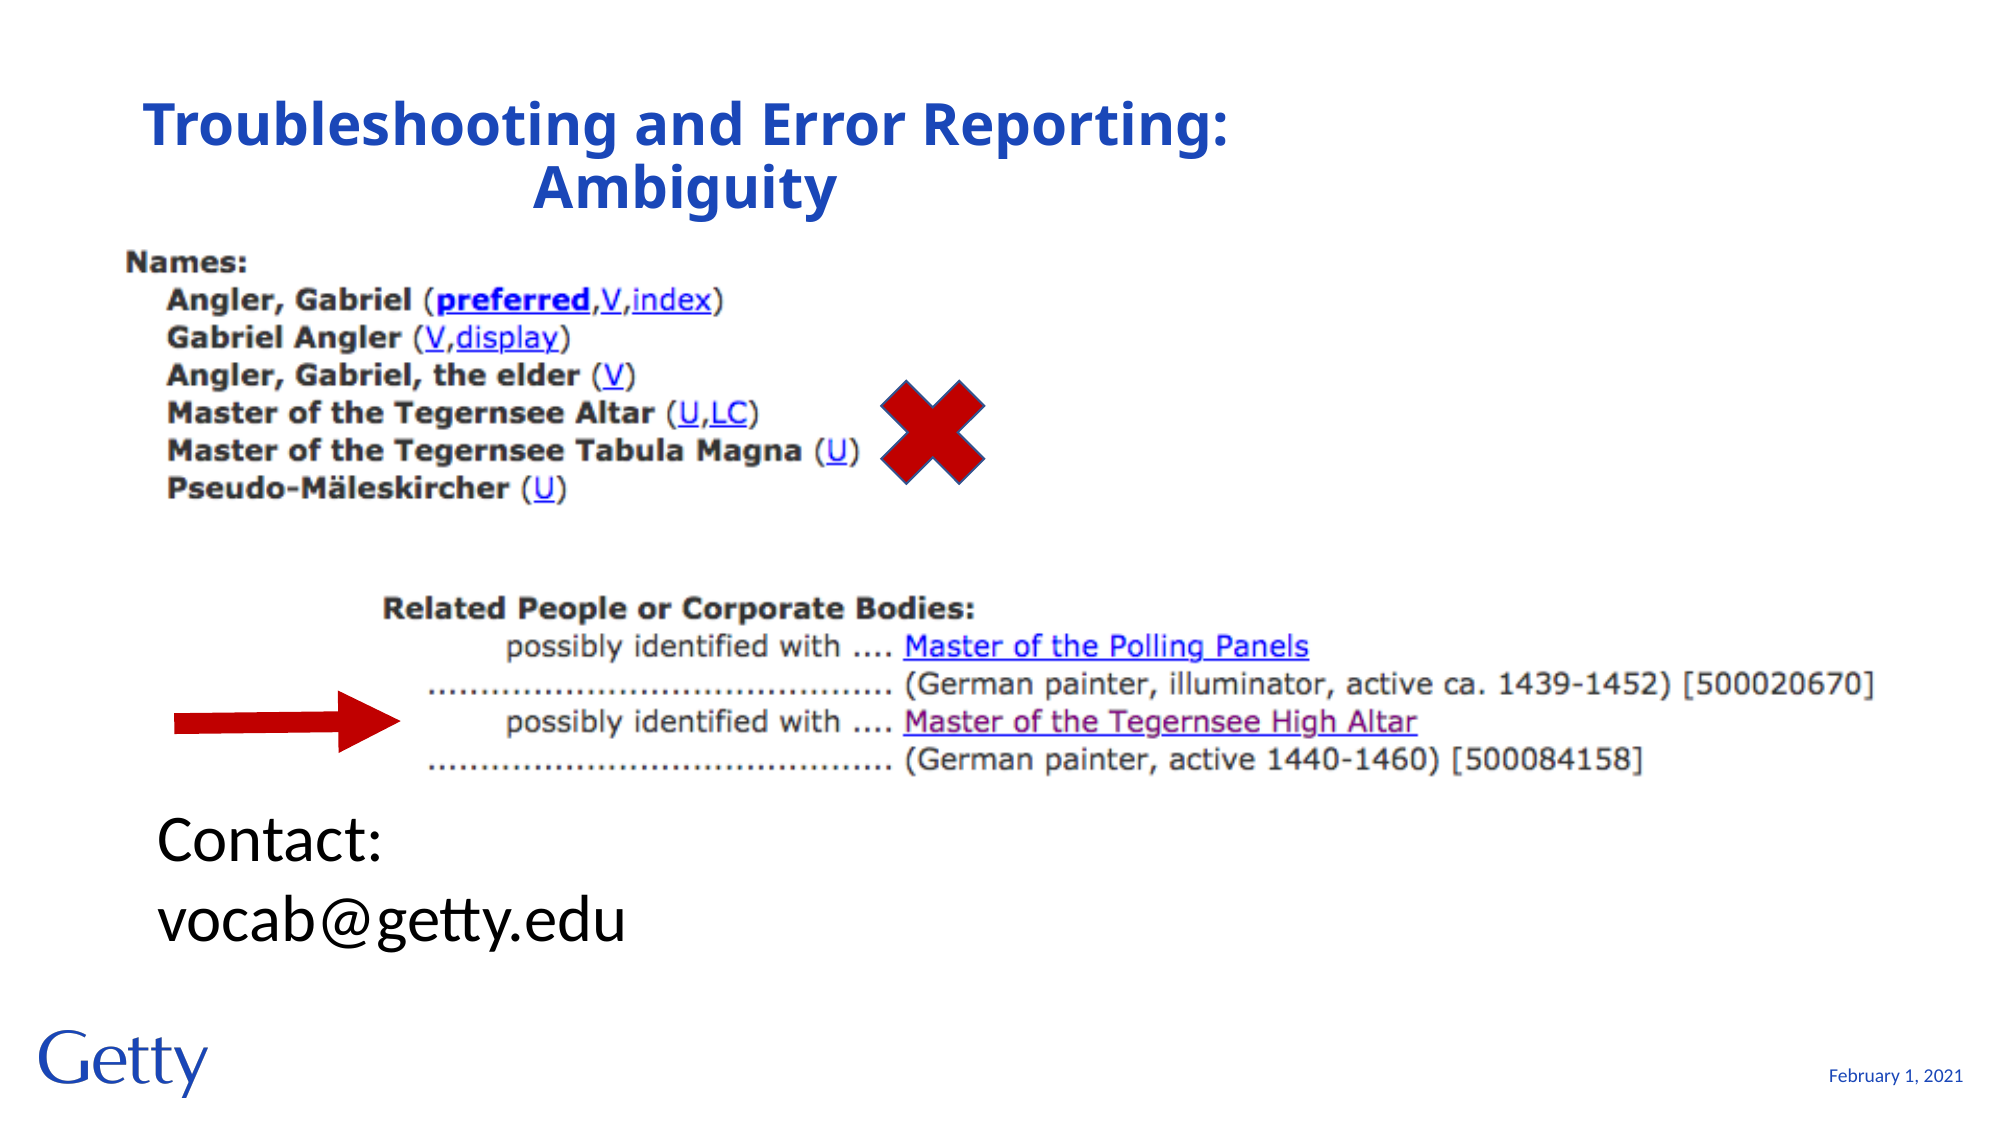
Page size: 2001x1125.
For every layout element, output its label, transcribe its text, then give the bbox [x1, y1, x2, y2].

text_box [902, 379, 986, 486]
picture [39, 1030, 208, 1098]
text_box Troubleshooting and Error Reporting: Ambiguity [39, 74, 1332, 201]
picture [372, 565, 2000, 808]
picture [123, 225, 902, 520]
text_box February 1, 2021 [1483, 1045, 1984, 1105]
text_box Contact: vocab@getty.edu [142, 787, 762, 962]
